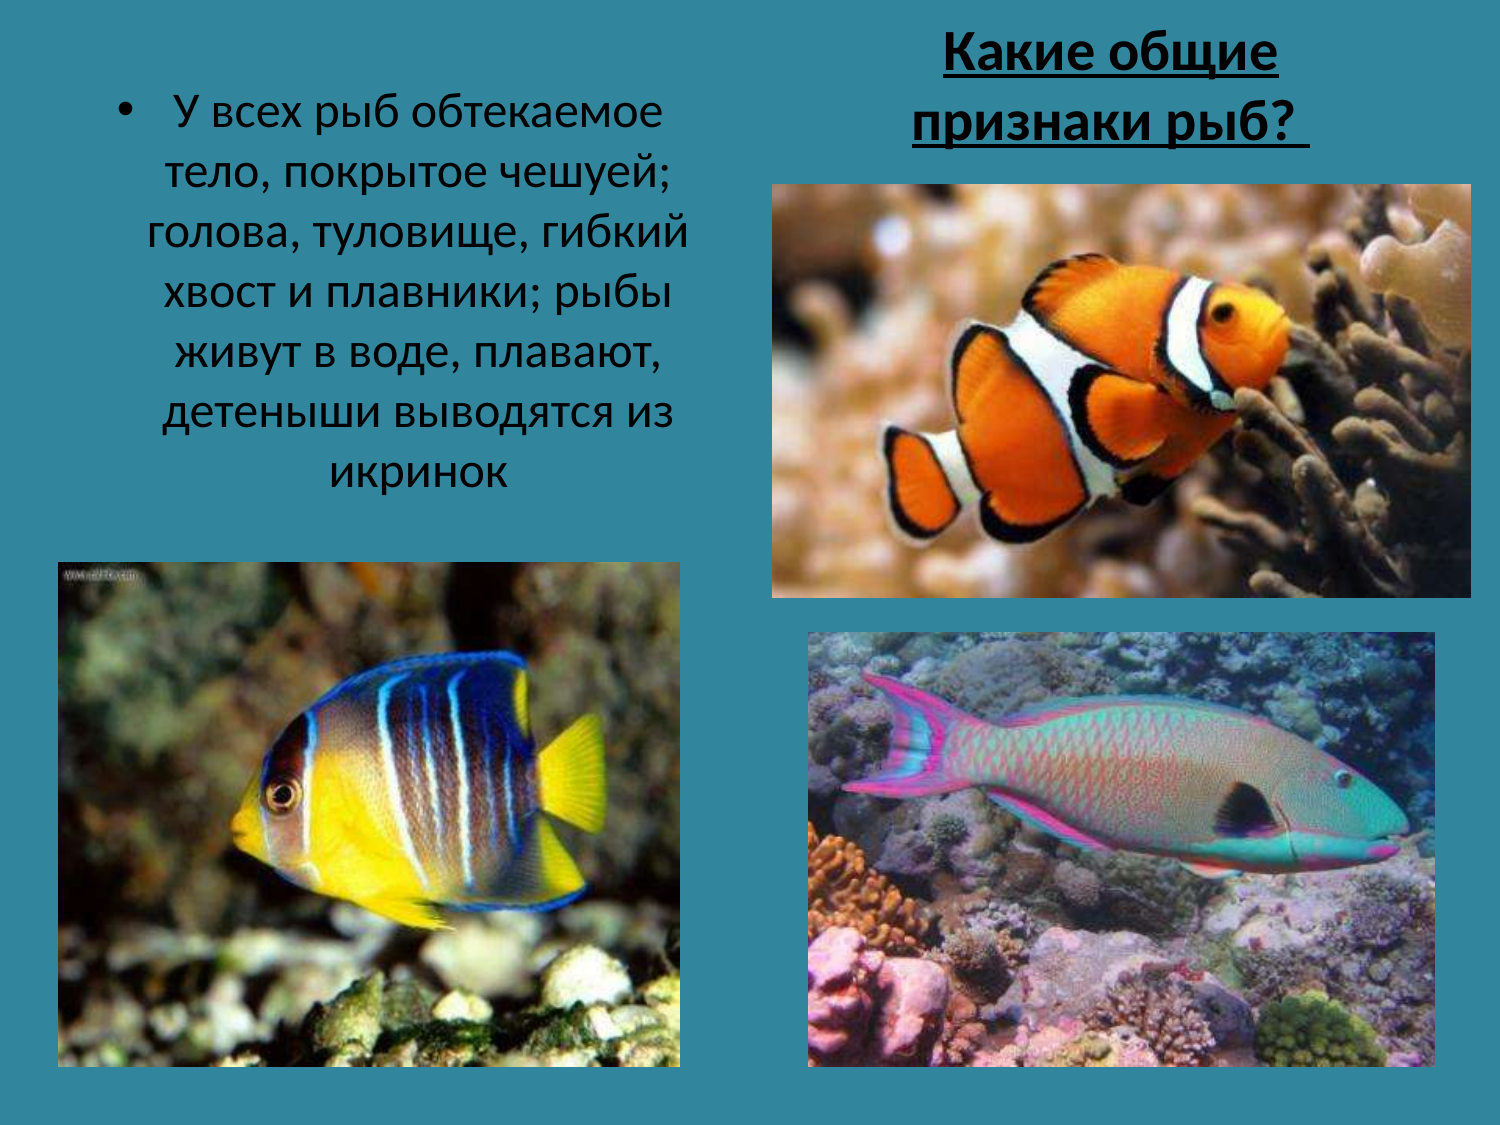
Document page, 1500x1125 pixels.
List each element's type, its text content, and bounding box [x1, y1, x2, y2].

picture [58, 562, 680, 1067]
picture [808, 632, 1435, 1068]
list У всех рыб обтекаемое тело, покрытое чешуей; голова, туловище, гибкий хвост и плавники; рыбы живут в воде, плавают, детеныши выводятся из икринок [70, 70, 711, 540]
picture [772, 184, 1471, 598]
title Какие общие признаки рыб? [808, 2, 1414, 161]
